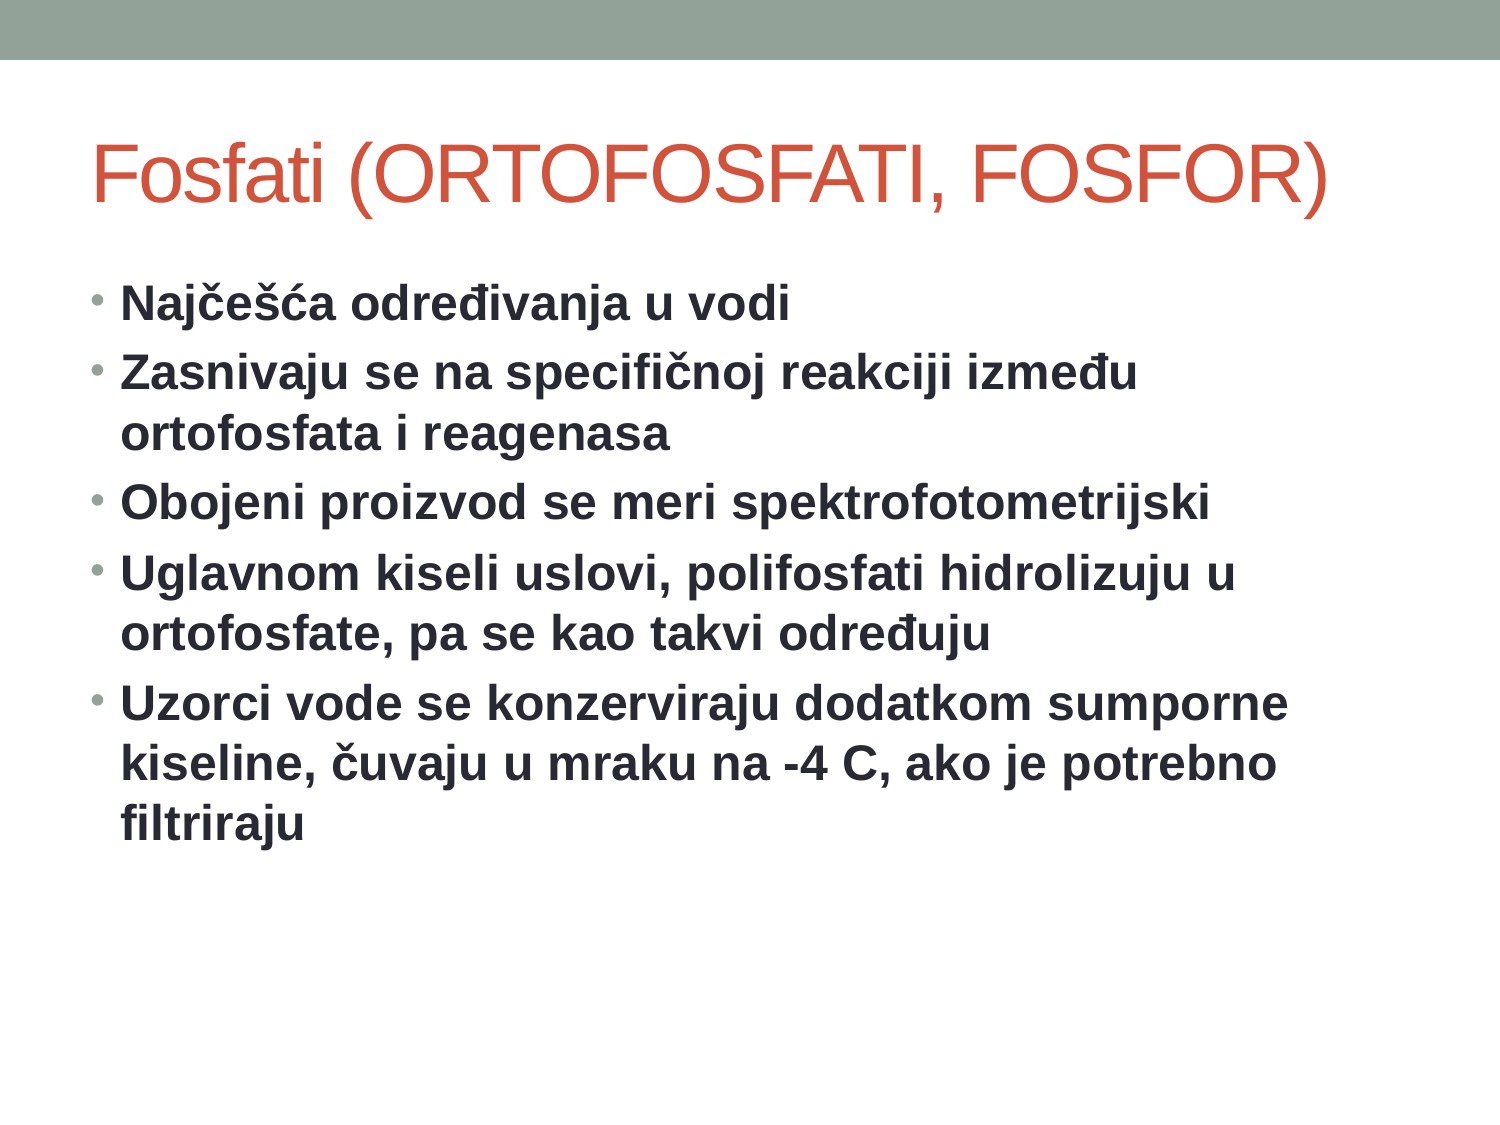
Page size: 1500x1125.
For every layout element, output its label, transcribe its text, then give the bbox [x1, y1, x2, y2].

list Najčešća određivanja u vodi Zasnivaju se na specifičnoj reakciji između ortofosfata i reagenasa Obojeni proizvod se meri spektrofotometrijski Uglavnom kiseli uslovi, polifosfati hidrolizuju u ortofosfate, pa se kao takvi određuju Uzorci vode se konzerviraju dodatkom sumporne kiseline, čuvaju u mraku na -4 C, ako je potrebno filtriraju [75, 262, 1425, 1063]
title Fosfati (ORTOFOSFATI, FOSFOR) [75, 87, 1425, 250]
